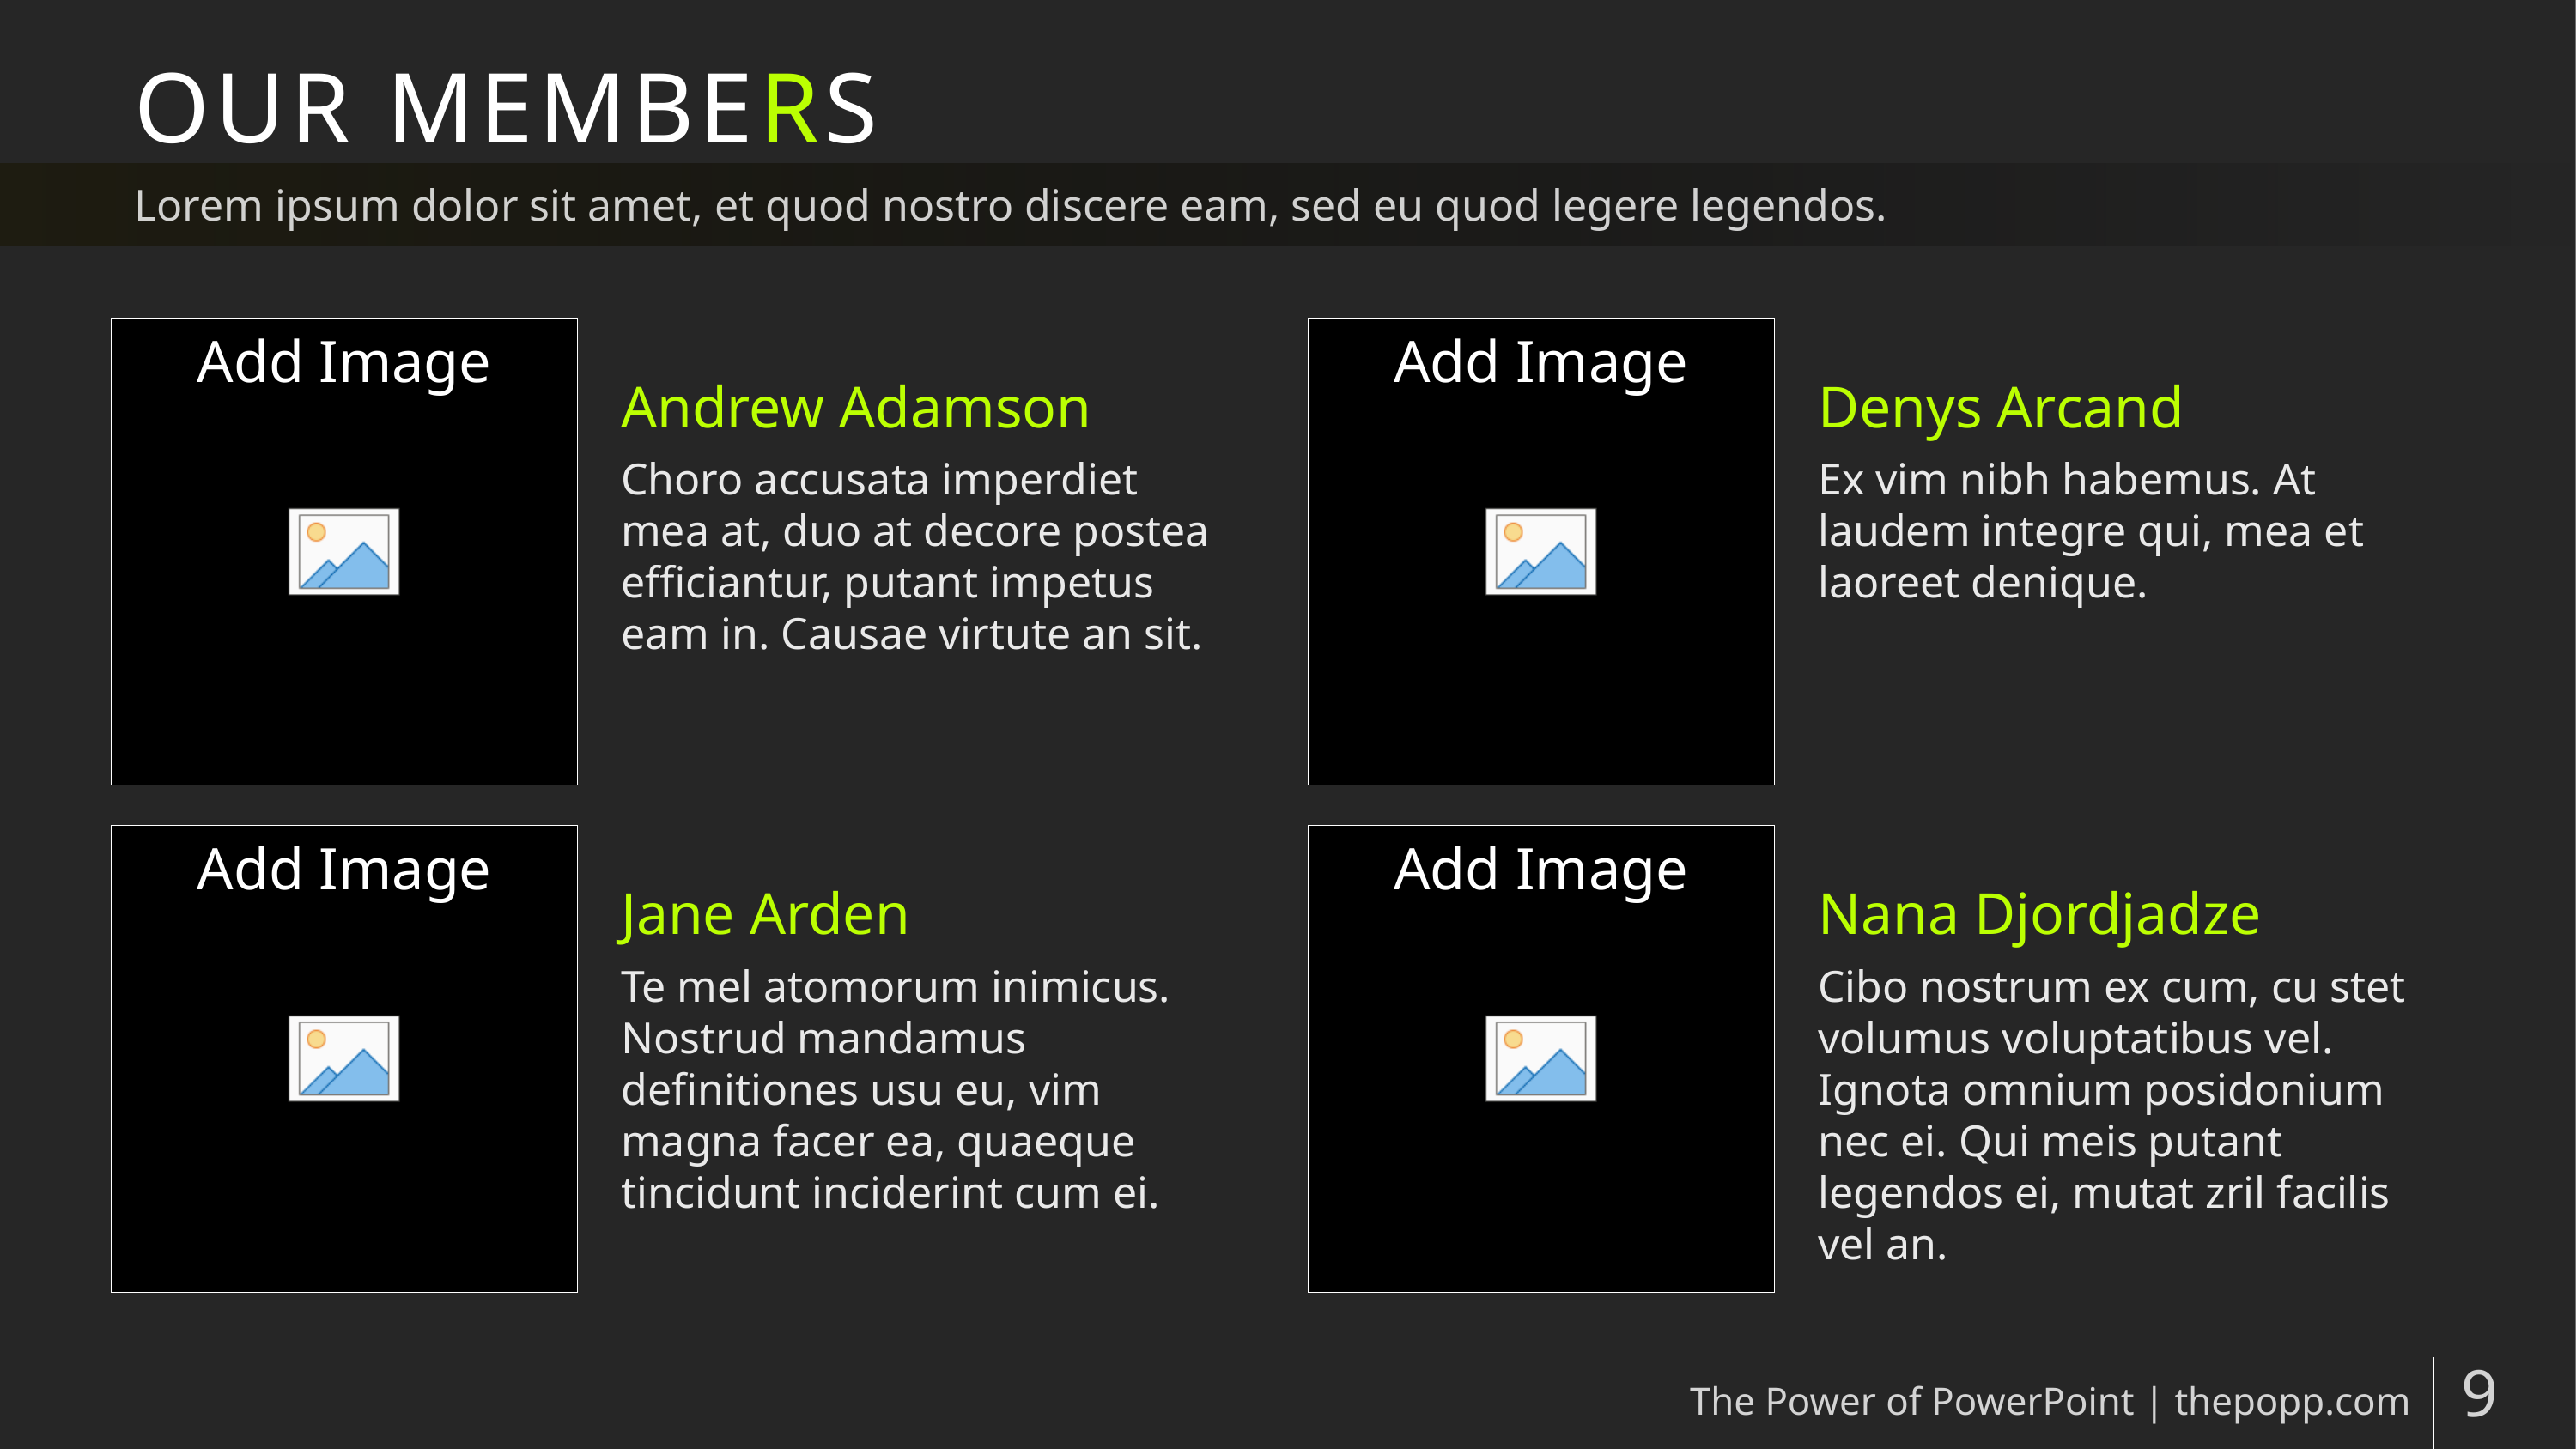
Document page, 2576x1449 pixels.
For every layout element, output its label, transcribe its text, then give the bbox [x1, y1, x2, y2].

list Andrew Adamson [598, 359, 1258, 440]
slide_number 9 [2438, 1357, 2576, 1434]
list Denys Arcand [1795, 359, 2455, 440]
list Te mel atomorum inimicus. Nostrud mandamus definitiones usu eu, vim magna facer ea, quaeque tincidunt inciderint cum ei. [598, 947, 1258, 1272]
footer The Power of PowerPoint | thepopp.com [922, 1356, 2434, 1434]
list Cibo nostrum ex cum, cu stet volumus voluptatibus vel. Ignota omnium posidonium nec ei. Qui meis putant legendos ei, mutat zril facilis vel an. [1795, 947, 2455, 1272]
picture [1308, 825, 1776, 1293]
list Lorem ipsum dolor sit amet, et quod nostro discere eam, sed eu quod legere legendos. [111, 167, 2404, 248]
title OUR MEMBERS [111, 0, 2430, 174]
list Ex vim nibh habemus. At laudem integre qui, mea et laoreet denique. [1795, 440, 2455, 765]
list Choro accusata imperdiet mea at, duo at decore postea efficiantur, putant impetus eam in. Causae virtute an sit. [598, 440, 1258, 765]
picture [1308, 318, 1776, 785]
picture [111, 318, 579, 785]
list Jane Arden [598, 866, 1258, 947]
list Nana Djordjadze [1795, 866, 2455, 947]
picture [111, 825, 579, 1293]
